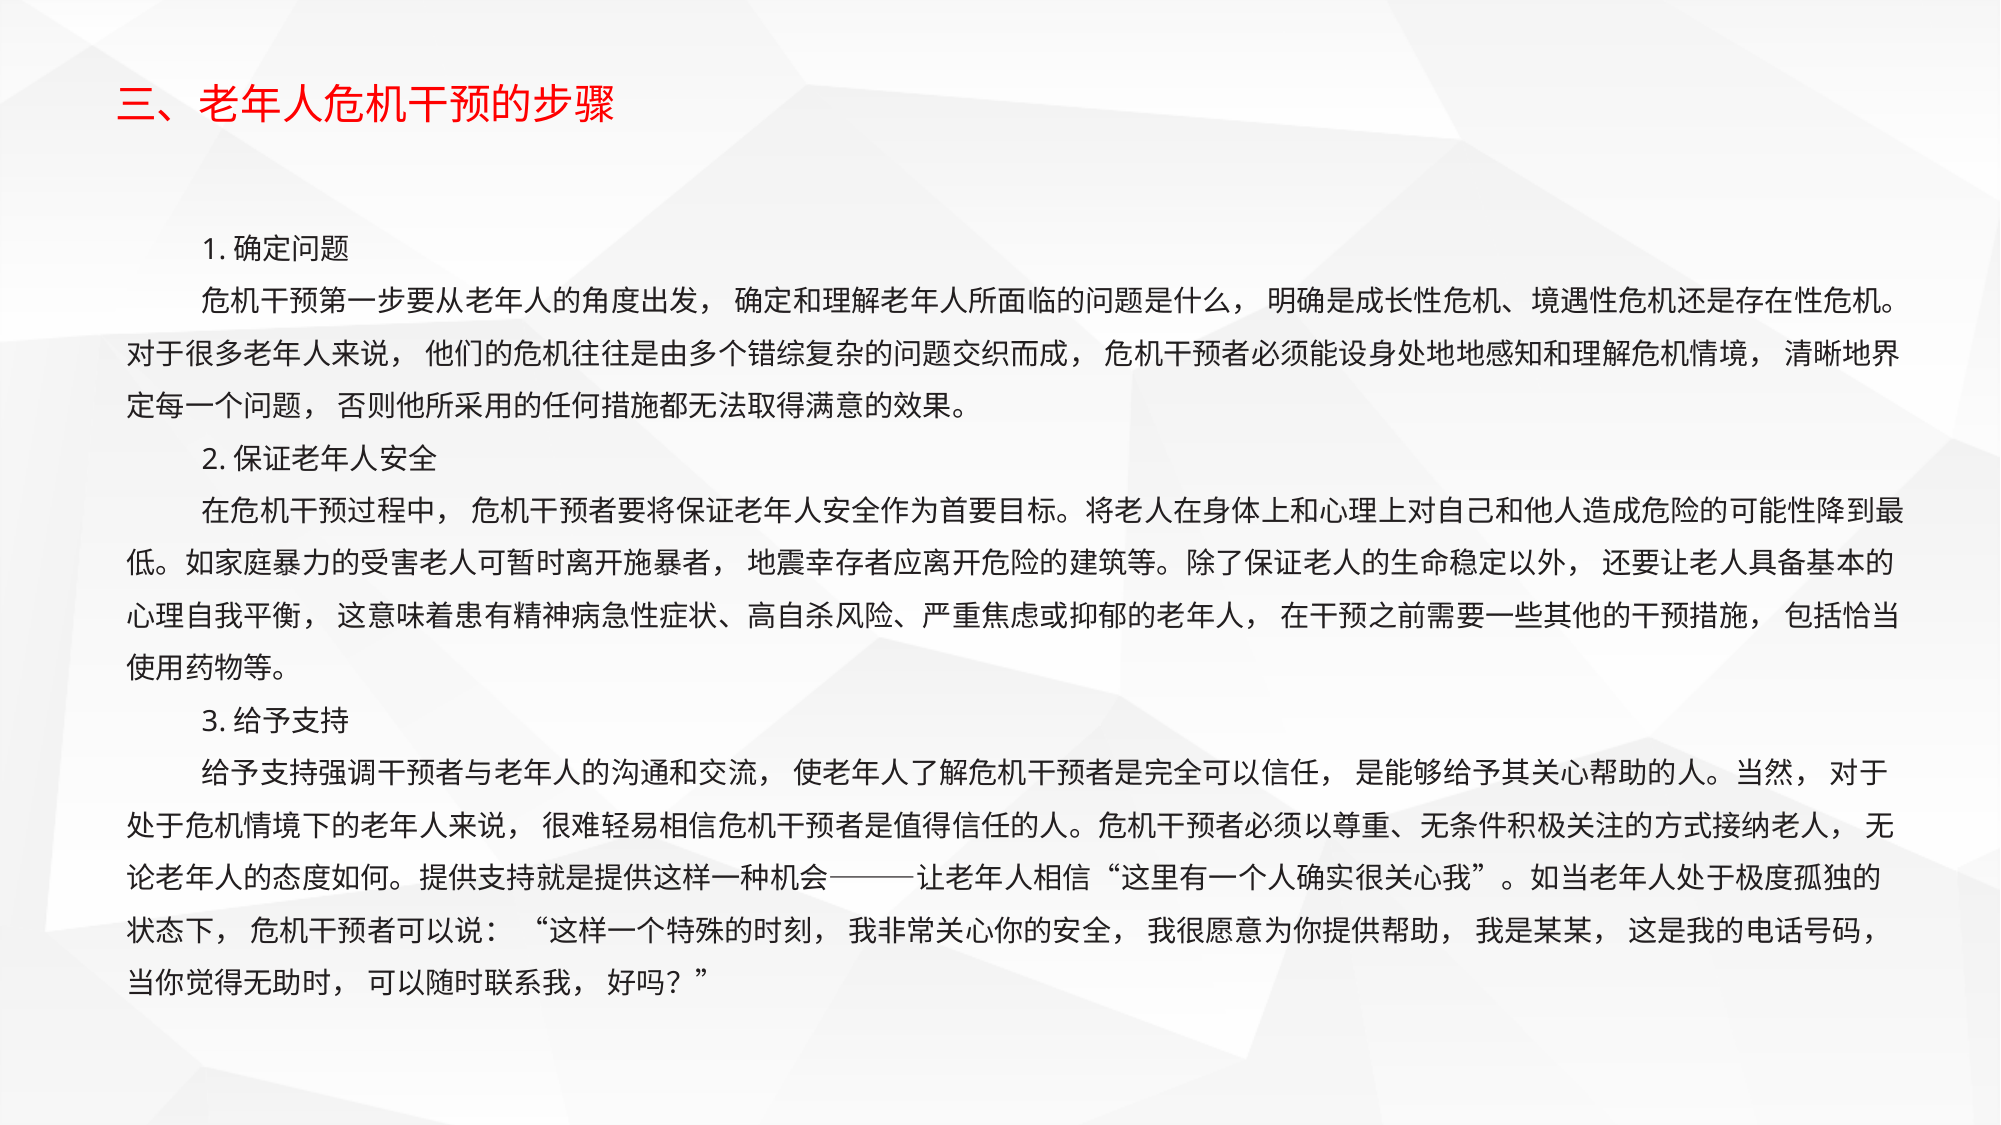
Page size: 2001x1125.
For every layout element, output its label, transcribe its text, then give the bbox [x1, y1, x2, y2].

text_box 1.确定问题 危机干预第一步要从老年人的角度出发， 确定和理解老年人所面临的问题是什么， 明确是成长性危机、境遇性危机还是存在性危机。对于很多老年人来说， 他们的危机往往是由多个错综复杂的问题交织而成， 危机干预者必须能设身处地地感知和理解危机情境， 清晰地界定每一个问题， 否则他所采用的任何措施都无法取得满意的效果。 2.保证老年人安全 在危机干预过程中， 危机干预者要将保证老年人安全作为首要目标。将老人在身体上和心理上对自己和他人造成危险的可能性降到最低。如家庭暴力的受害老人可暂时离开施暴者， 地震幸存者应离开危险的建筑等。除了保证老人的生命稳定以外， 还要让老人具备基本的心理自我平衡， 这意味着患有精神病急性症状、高自杀风险、严重焦虑或抑郁的老年人， 在干预之前需要一些其他的干预措施， 包括恰当使用药物等。 3.给予支持 给予支持强调干预者与老年人的沟通和交流， 使老年人了解危机干预者是完全可以信任， 是能够给予其关心帮助的人。当然， 对于处于危机情境下的老年人来说， 很难轻易相信危机干预者是值得信任的人。危机干预者必须以尊重、无条件积极关注的方式接纳老人， 无论老年人的态度如何。提供支持就是提供这样一种机会———让老年人相信“这里有一个人确实很关心我”。如当老年人处于极度孤独的状态下， 危机干预者可以说： “这样一个特殊的时刻， 我非常关心你的安全， 我很愿意为你提供帮助， 我是某某， 这是我的电话号码， 当你觉得无助时， 可以随时联系我， 好吗？” [111, 205, 1926, 1007]
picture [0, 0, 2000, 1125]
text_box 三、老年人危机干预的步骤 [100, 70, 1188, 136]
